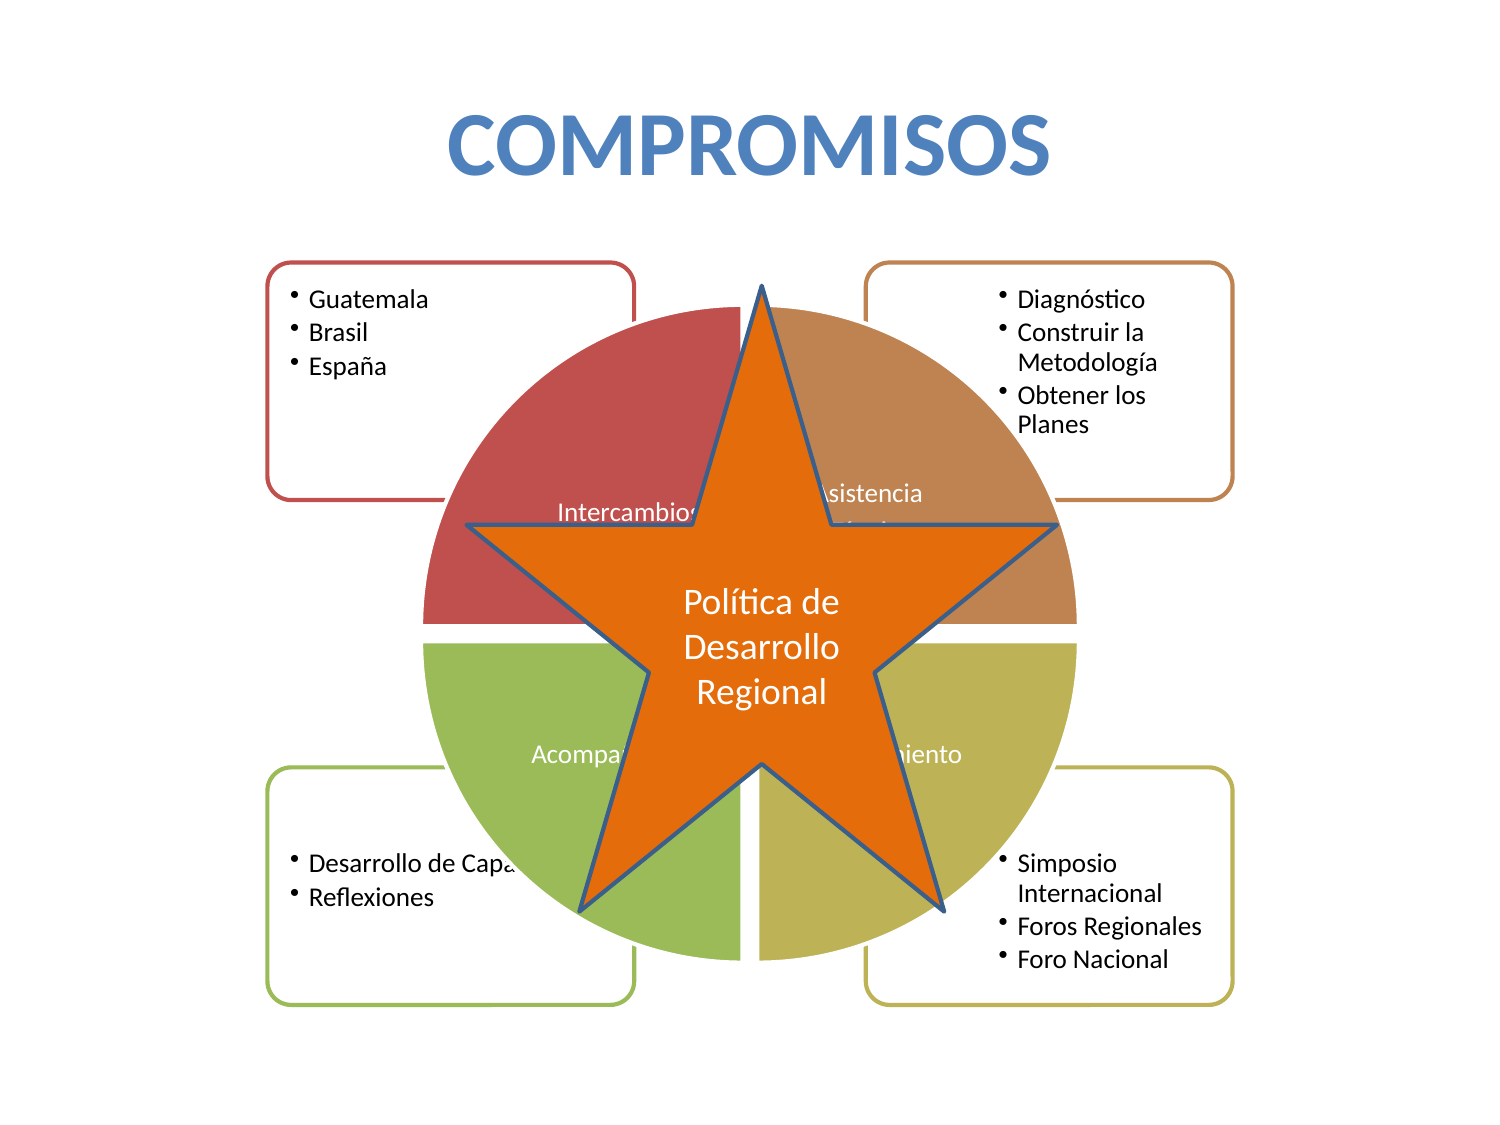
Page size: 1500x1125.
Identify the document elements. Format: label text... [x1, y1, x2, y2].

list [74, 262, 1426, 1006]
title Compromisos [75, 45, 1425, 233]
